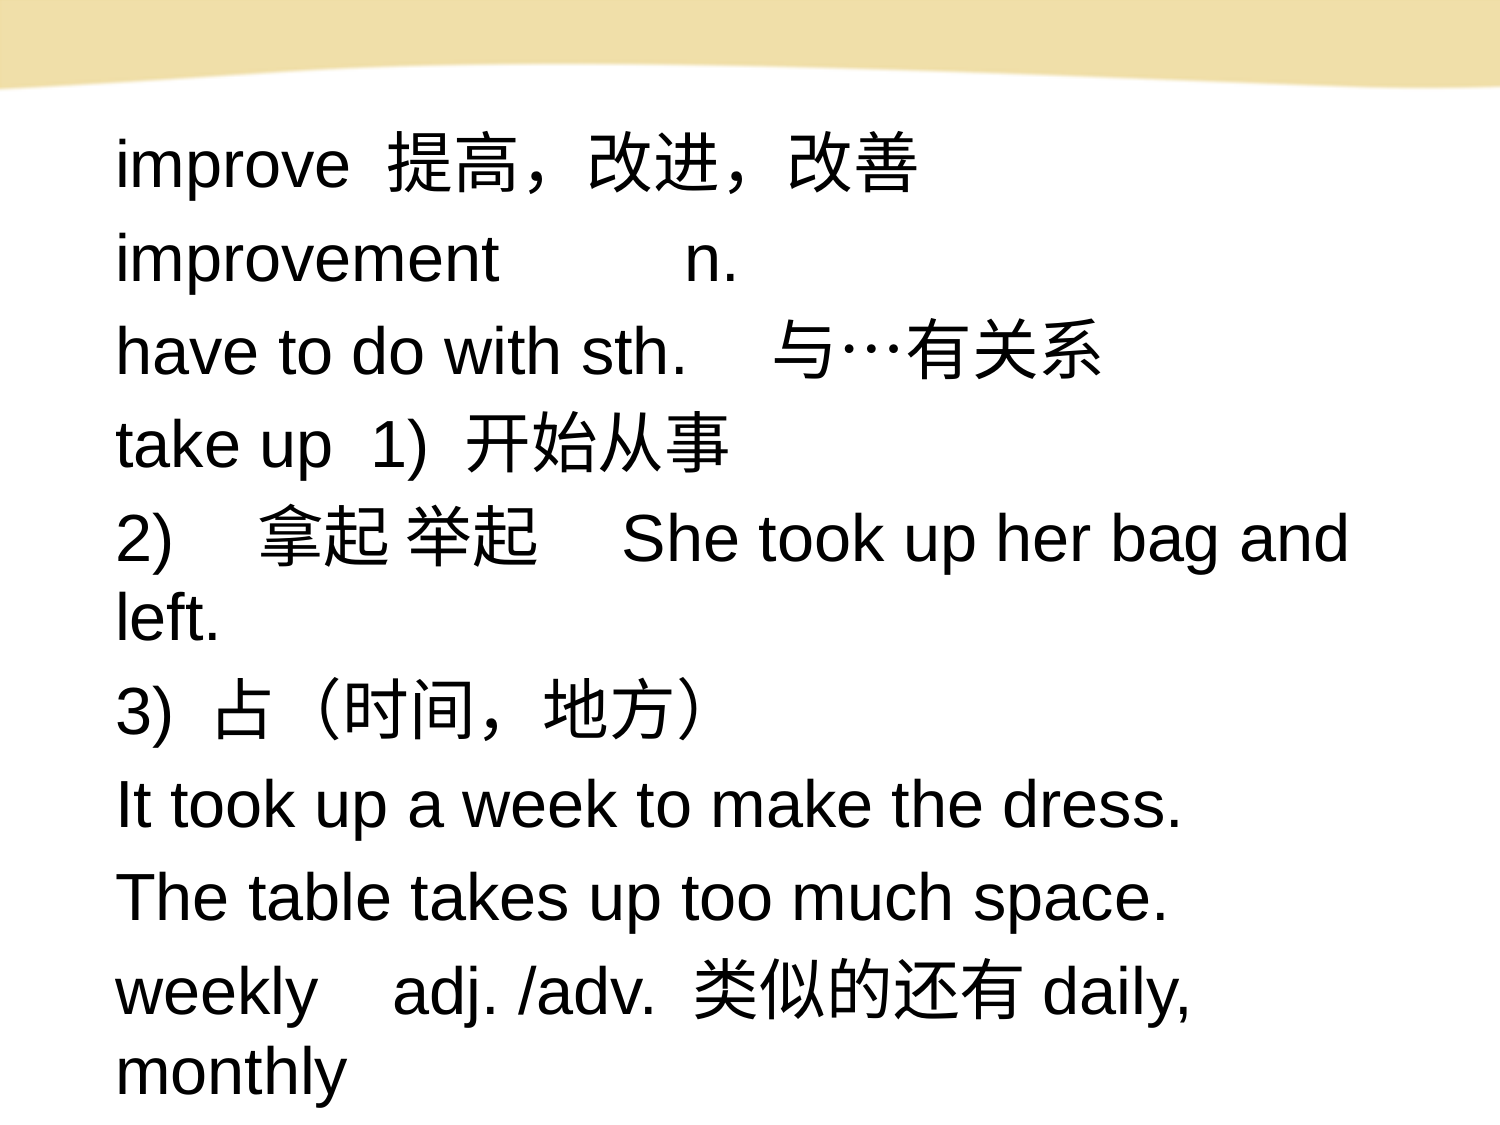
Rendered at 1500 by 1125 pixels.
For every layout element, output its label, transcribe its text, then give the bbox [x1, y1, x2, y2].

picture [0, 0, 1500, 1125]
list improve 提高，改进，改善 improvement n. have to do with sth. 与…有关系 take up 1) 开始从事 2) 拿起 举起 She took up her bag and left. 3) 占（时间，地方） It took up a week to make the dress. The table takes up too much space. weekly adj. /adv. 类似的还有daily, monthly [100, 113, 1451, 1083]
